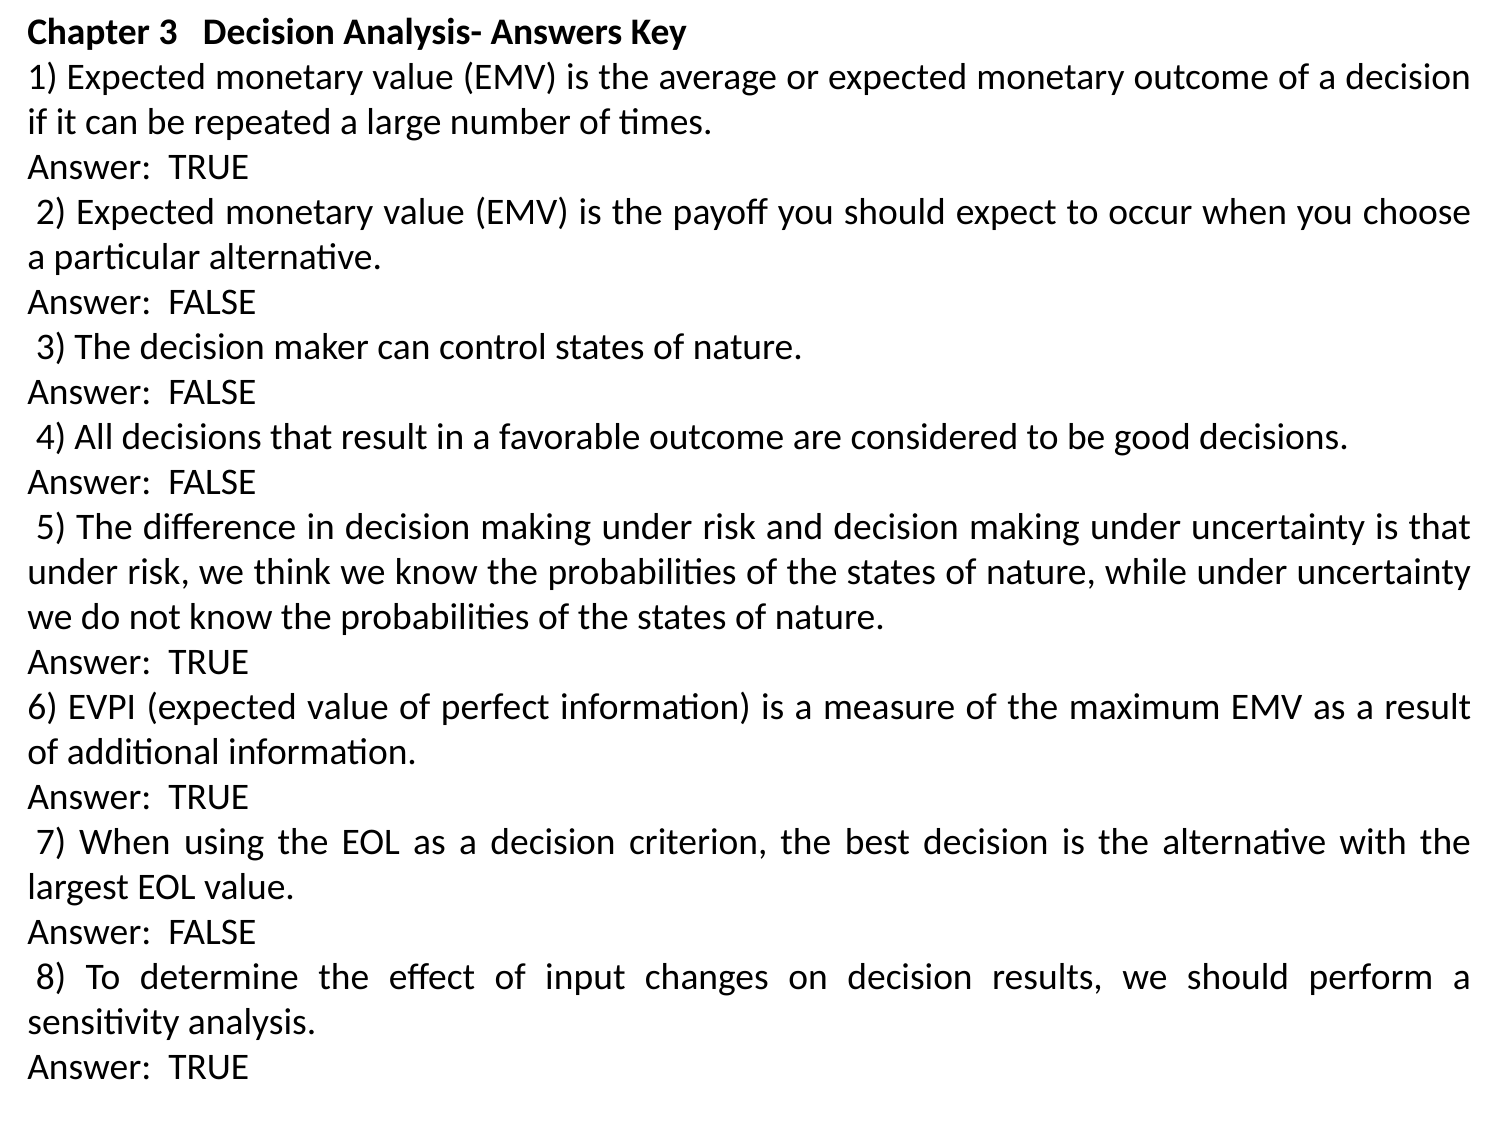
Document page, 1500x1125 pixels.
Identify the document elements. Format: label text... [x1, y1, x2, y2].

text_box Chapter 3 Decision Analysis- Answers Key 1) Expected monetary value (EMV) is the average or expected monetary outcome of a decision if it can be repeated a large number of times. Answer: TRUE 2) Expected monetary value (EMV) is the payoff you should expect to occur when you choose a particular alternative. Answer: FALSE 3) The decision maker can control states of nature. Answer: FALSE 4) All decisions that result in a favorable outcome are considered to be good decisions. Answer: FALSE 5) The difference in decision making under risk and decision making under uncertainty is that under risk, we think we know the probabilities of the states of nature, while under uncertainty we do not know the probabilities of the states of nature. Answer: TRUE 6) EVPI (expected value of perfect information) is a measure of the maximum EMV as a result of additional information. Answer: TRUE 7) When using the EOL as a decision criterion, the best decision is the alternative with the largest EOL value. Answer: FALSE 8) To determine the effect of input changes on decision results, we should perform a sensitivity analysis. Answer: TRUE [12, 0, 1488, 1095]
